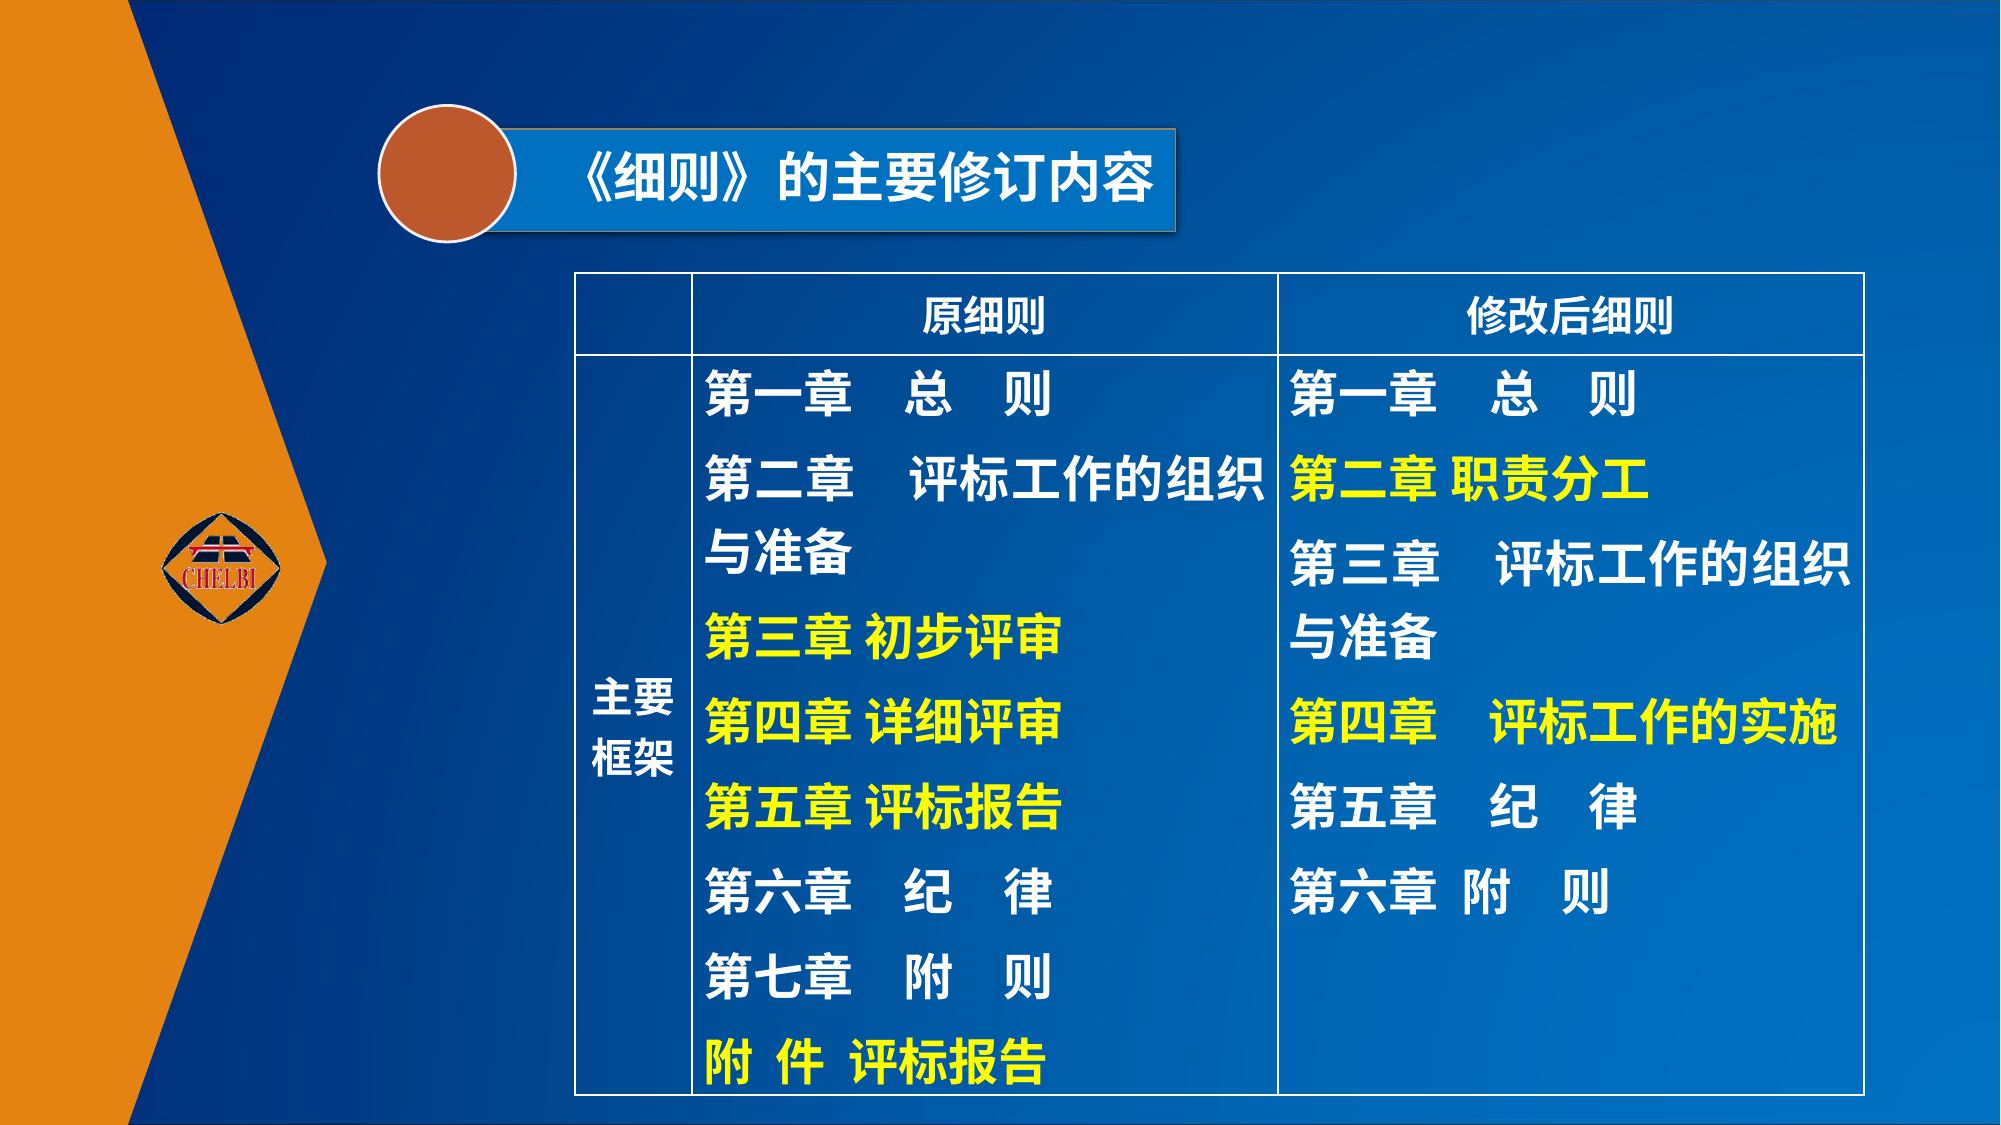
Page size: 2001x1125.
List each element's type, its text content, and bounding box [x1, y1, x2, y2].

table_header 修改后细则 [1279, 274, 1863, 354]
table_cell 第一章 总 则 第二章 评标工作的组织与准备 第三章 初步评审 第四章 详细评审 第五章 评标报告 第六章 纪 律 第七章 附 则 附 件 评标报告 [693, 356, 1277, 1094]
table_header 原细则 [693, 274, 1277, 354]
table_header [576, 274, 691, 354]
text_box 《细则》的主要修订内容 [487, 128, 1176, 232]
table_cell 第一章 总 则 第二章 职责分工 第三章 评标工作的组织与准备 第四章 评标工作的实施 第五章 纪 律 第六章 附 则 [1279, 356, 1863, 1094]
picture [161, 509, 281, 628]
table_cell 主要框架 [576, 356, 691, 1094]
picture [129, 0, 2001, 1125]
text_box [377, 103, 517, 244]
